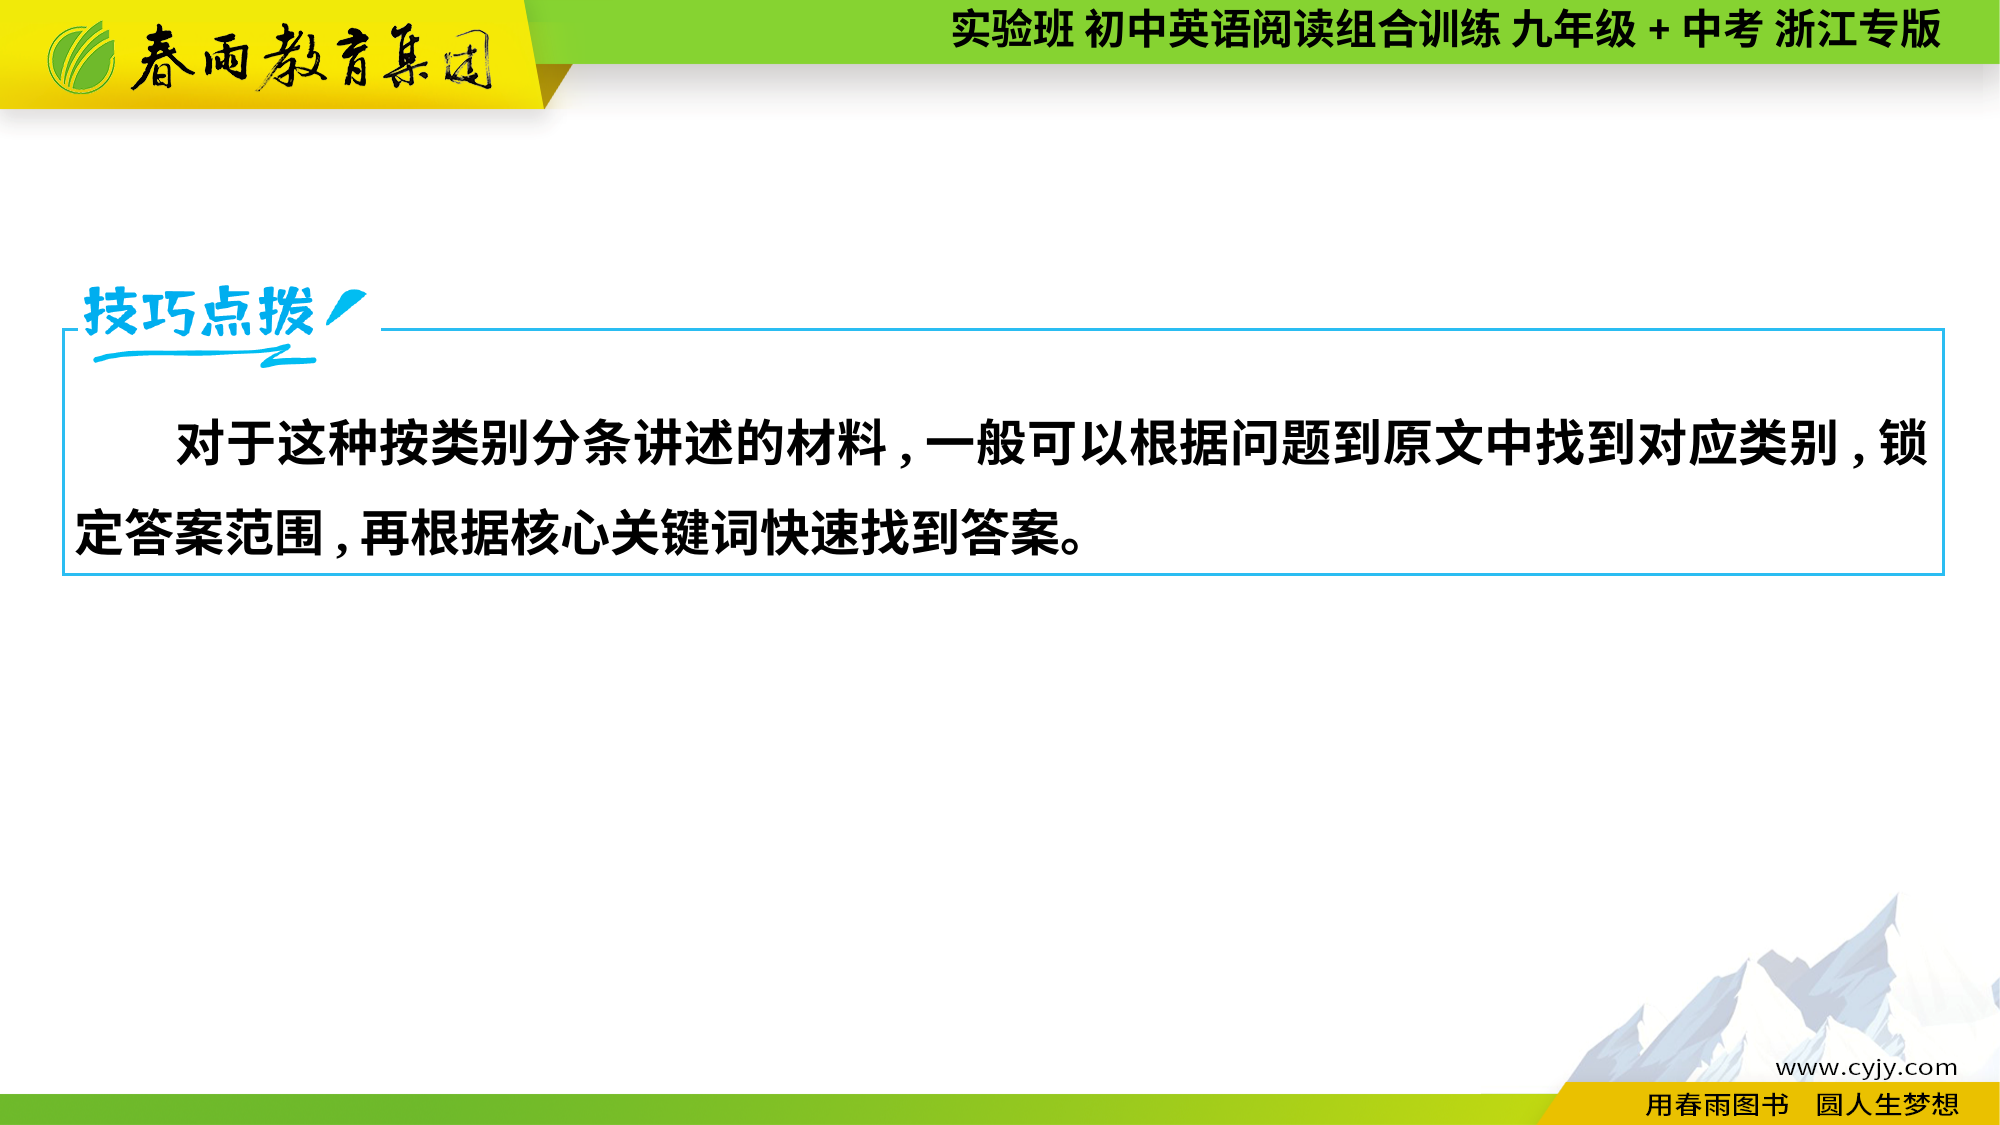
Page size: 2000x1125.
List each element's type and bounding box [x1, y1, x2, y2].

picture [0, 0, 2000, 1125]
text_box [63, 329, 1944, 575]
list [59, 373, 63, 559]
